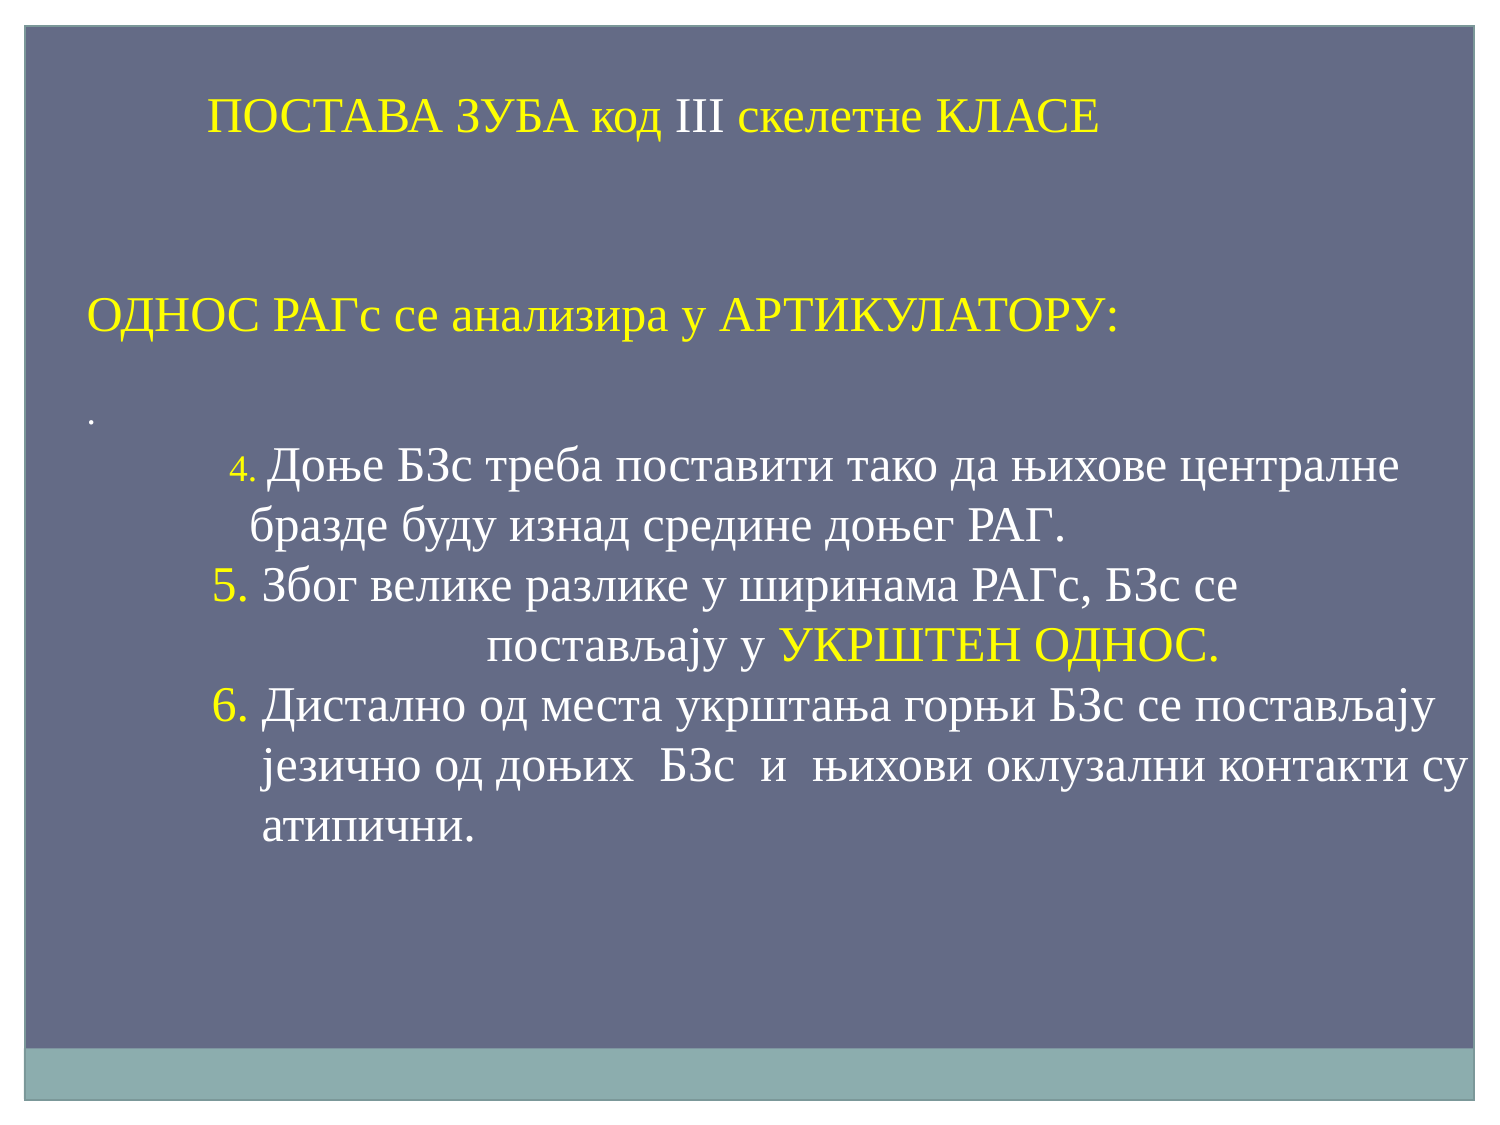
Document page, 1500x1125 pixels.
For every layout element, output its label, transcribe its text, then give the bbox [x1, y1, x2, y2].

text_box ПОСТАВА ЗУБА код III скелетне КЛАСЕ [192, 74, 1116, 150]
text_box ОДНОС РАГс се анализира у АРТИКУЛАТОРУ: . 4. Доње БЗс треба поставити тако да њихове централне бразде буду изнад средине доњег РАГ. 5. Због велике разлике у ширинама РАГс, БЗс се постављају у УКРШТЕН ОДНОС. 6. Дистално од места укрштања горњи БЗс се постављају језично од доњих БЗс и њихови оклузални контакти су атипични. [71, 184, 1484, 920]
